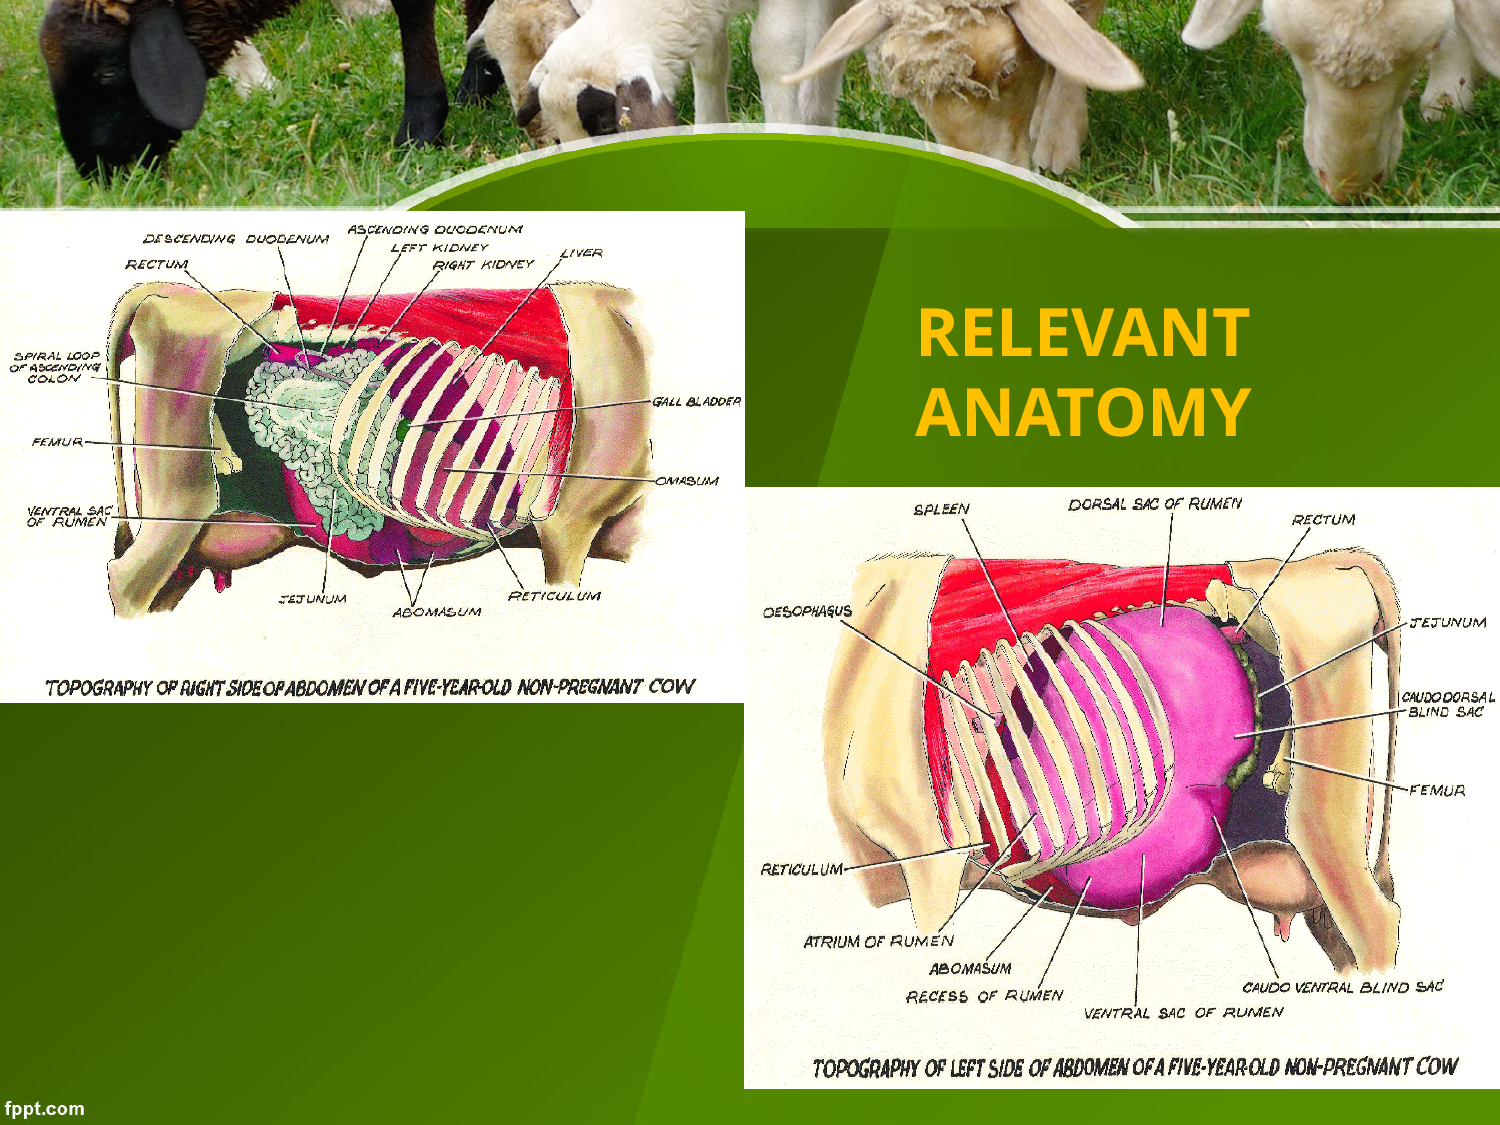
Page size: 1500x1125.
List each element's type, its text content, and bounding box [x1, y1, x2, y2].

picture [0, 0, 1500, 1125]
title RELEVANT ANATOMY [900, 281, 1477, 458]
